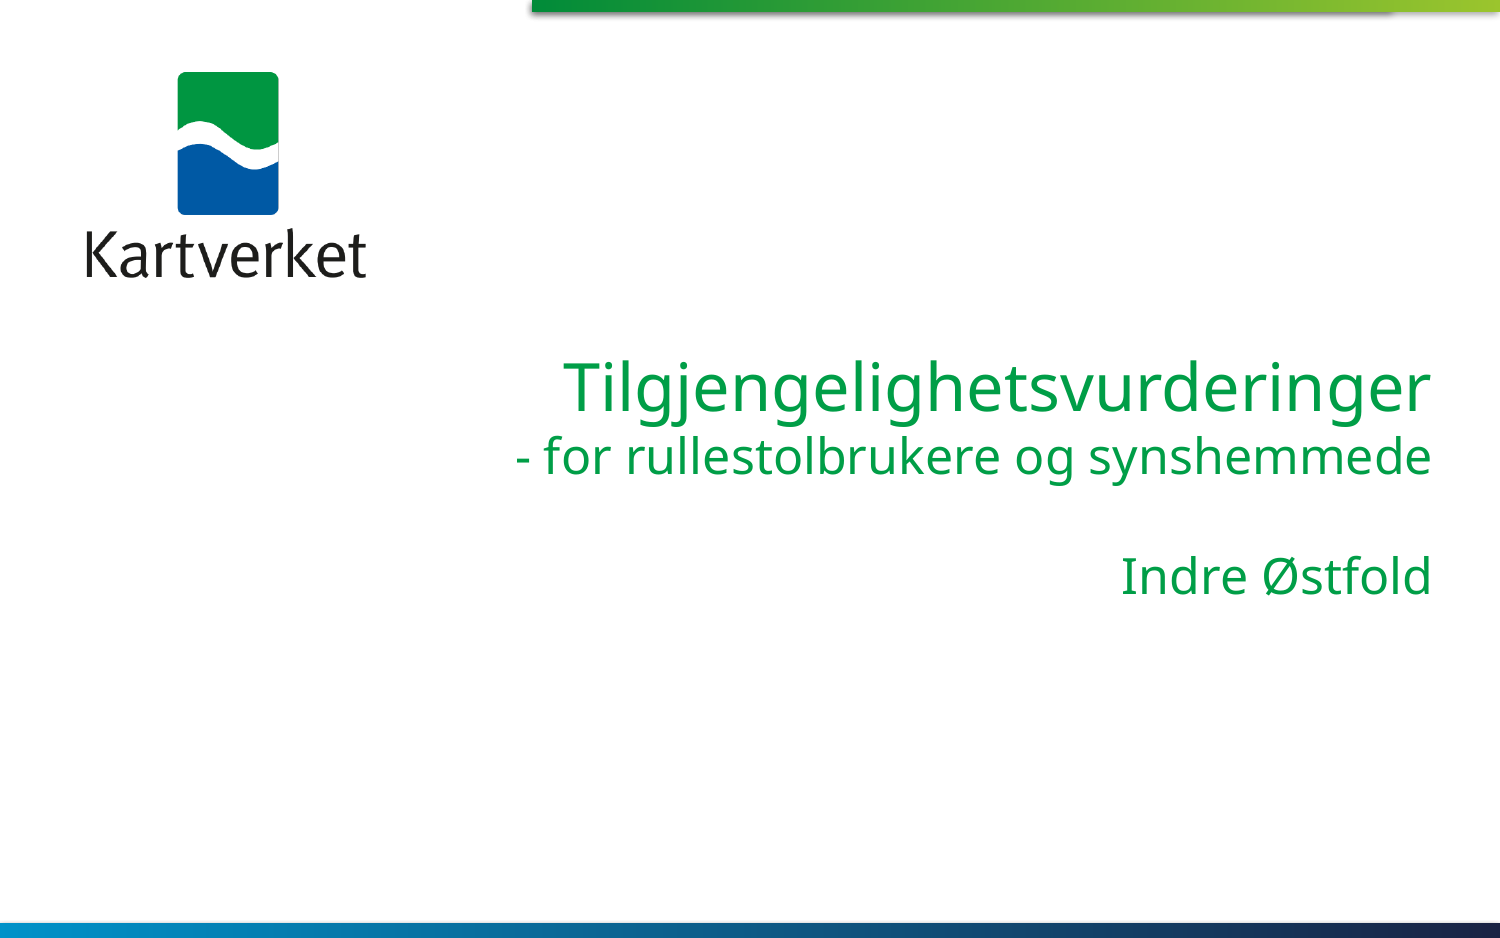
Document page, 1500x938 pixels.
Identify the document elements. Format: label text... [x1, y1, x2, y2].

text_box Tilgjengelighetsvurderinger - for rullestolbrukere og synshemmede Indre Østfold [66, 337, 1449, 613]
